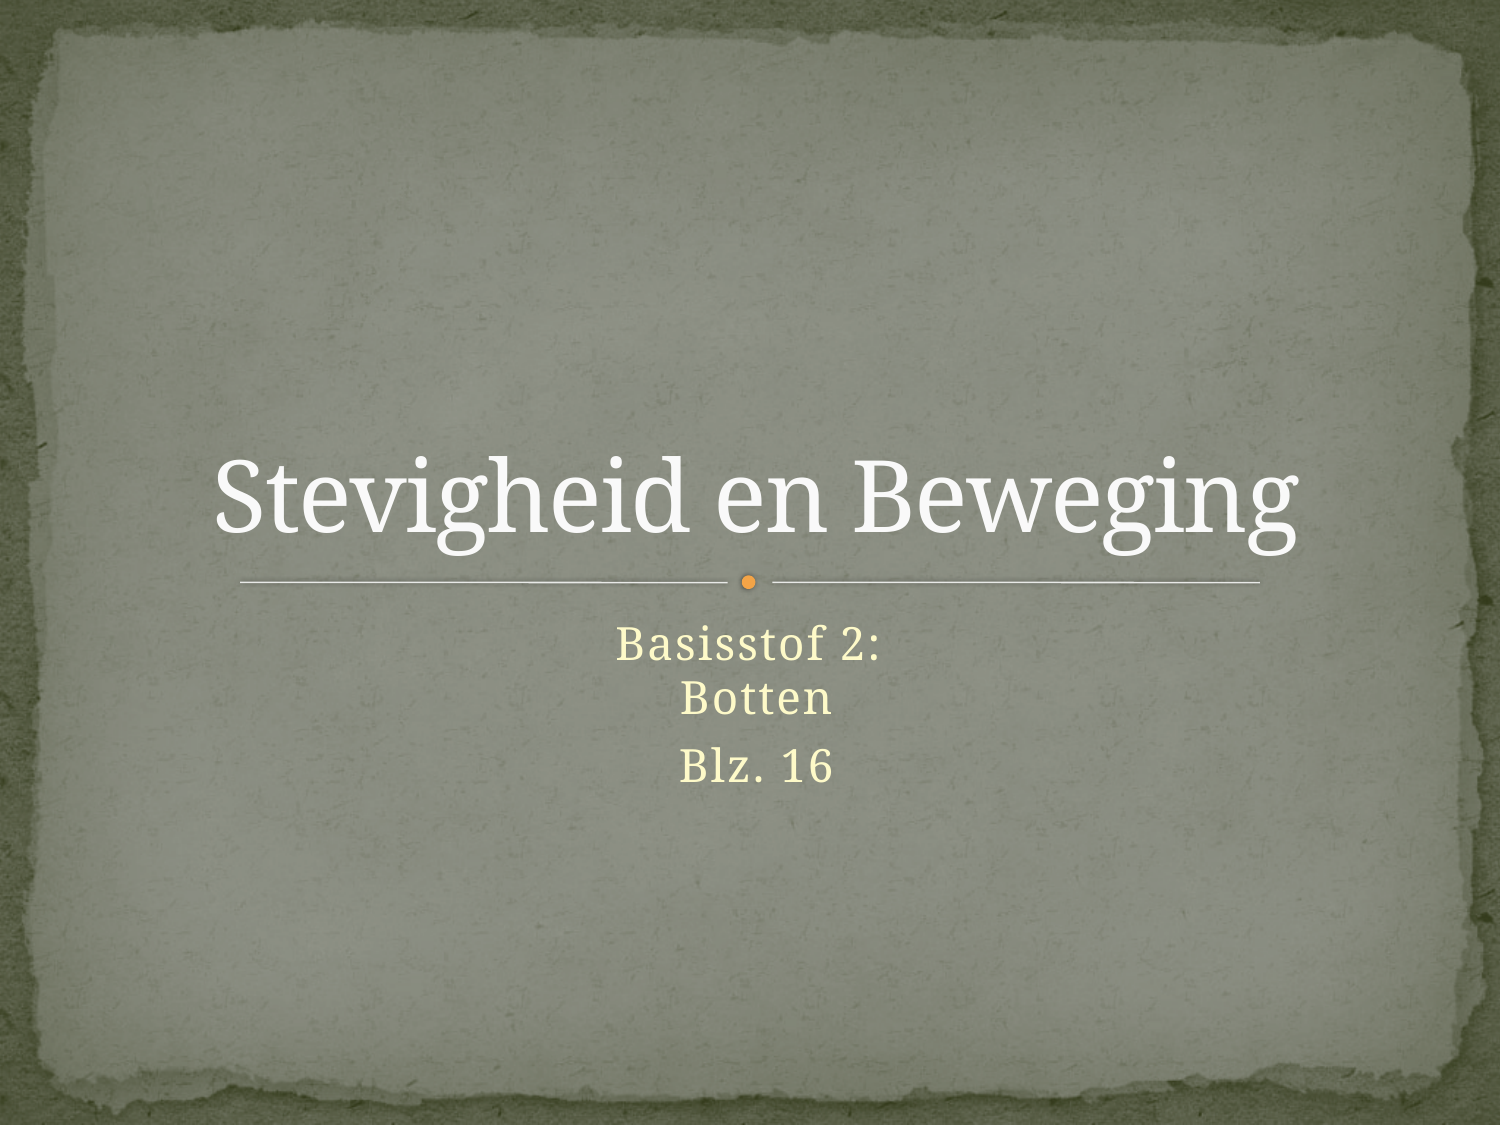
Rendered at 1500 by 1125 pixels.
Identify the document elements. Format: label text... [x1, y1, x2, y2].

subtitle Basisstof 2: Botten Blz. 16 [75, 606, 1438, 795]
title Stevigheid en Beweging [74, 235, 1438, 561]
